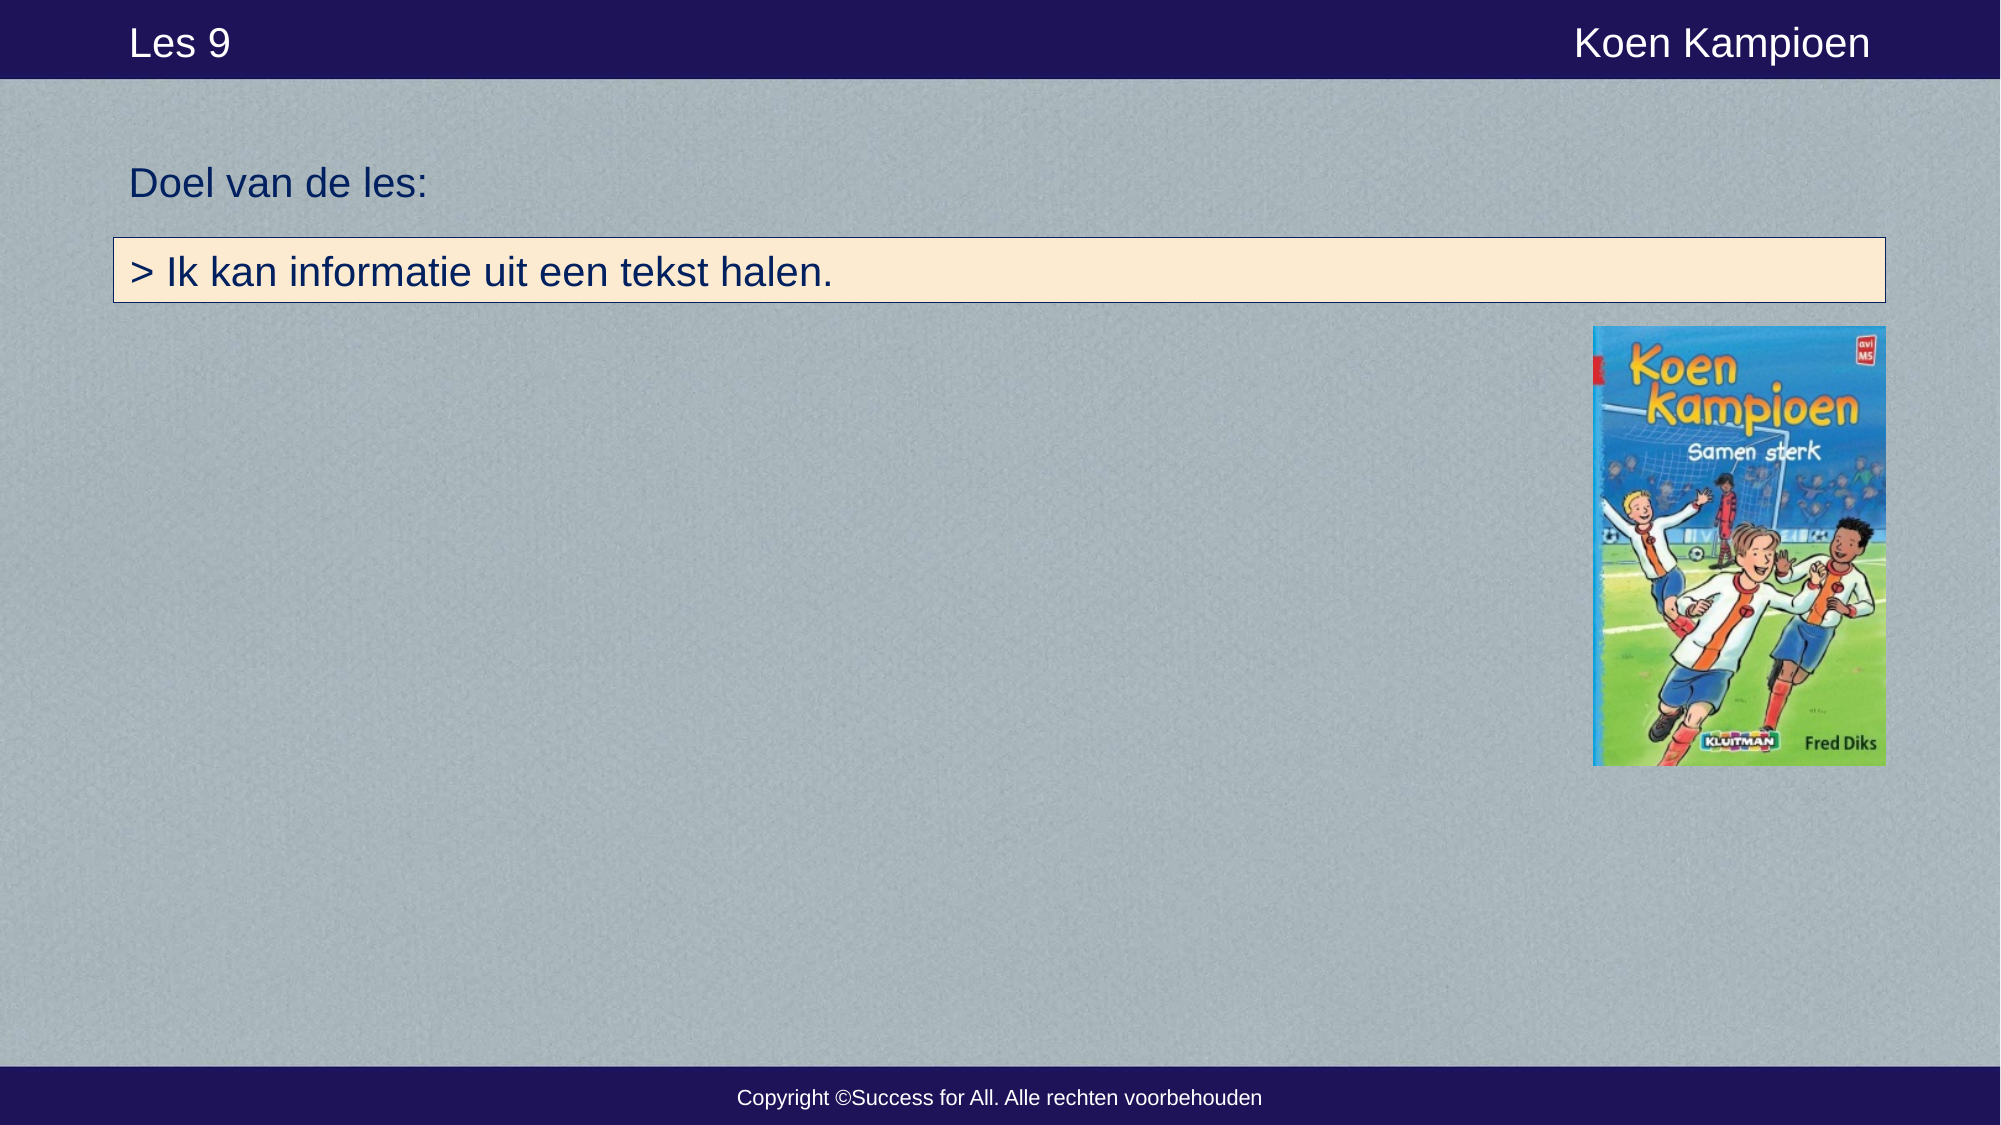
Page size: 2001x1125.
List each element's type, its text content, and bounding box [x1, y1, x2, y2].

text_box Doel van de les: [113, 148, 1635, 214]
text_box Copyright ©Success for All. Alle rechten voorbehouden [0, 1076, 2000, 1125]
picture [0, 0, 2001, 1125]
text_box Koen Kampioen [999, 8, 1886, 73]
text_box Les 9 [114, 8, 354, 73]
text_box > Ik kan informatie uit een tekst halen. [113, 237, 1886, 303]
